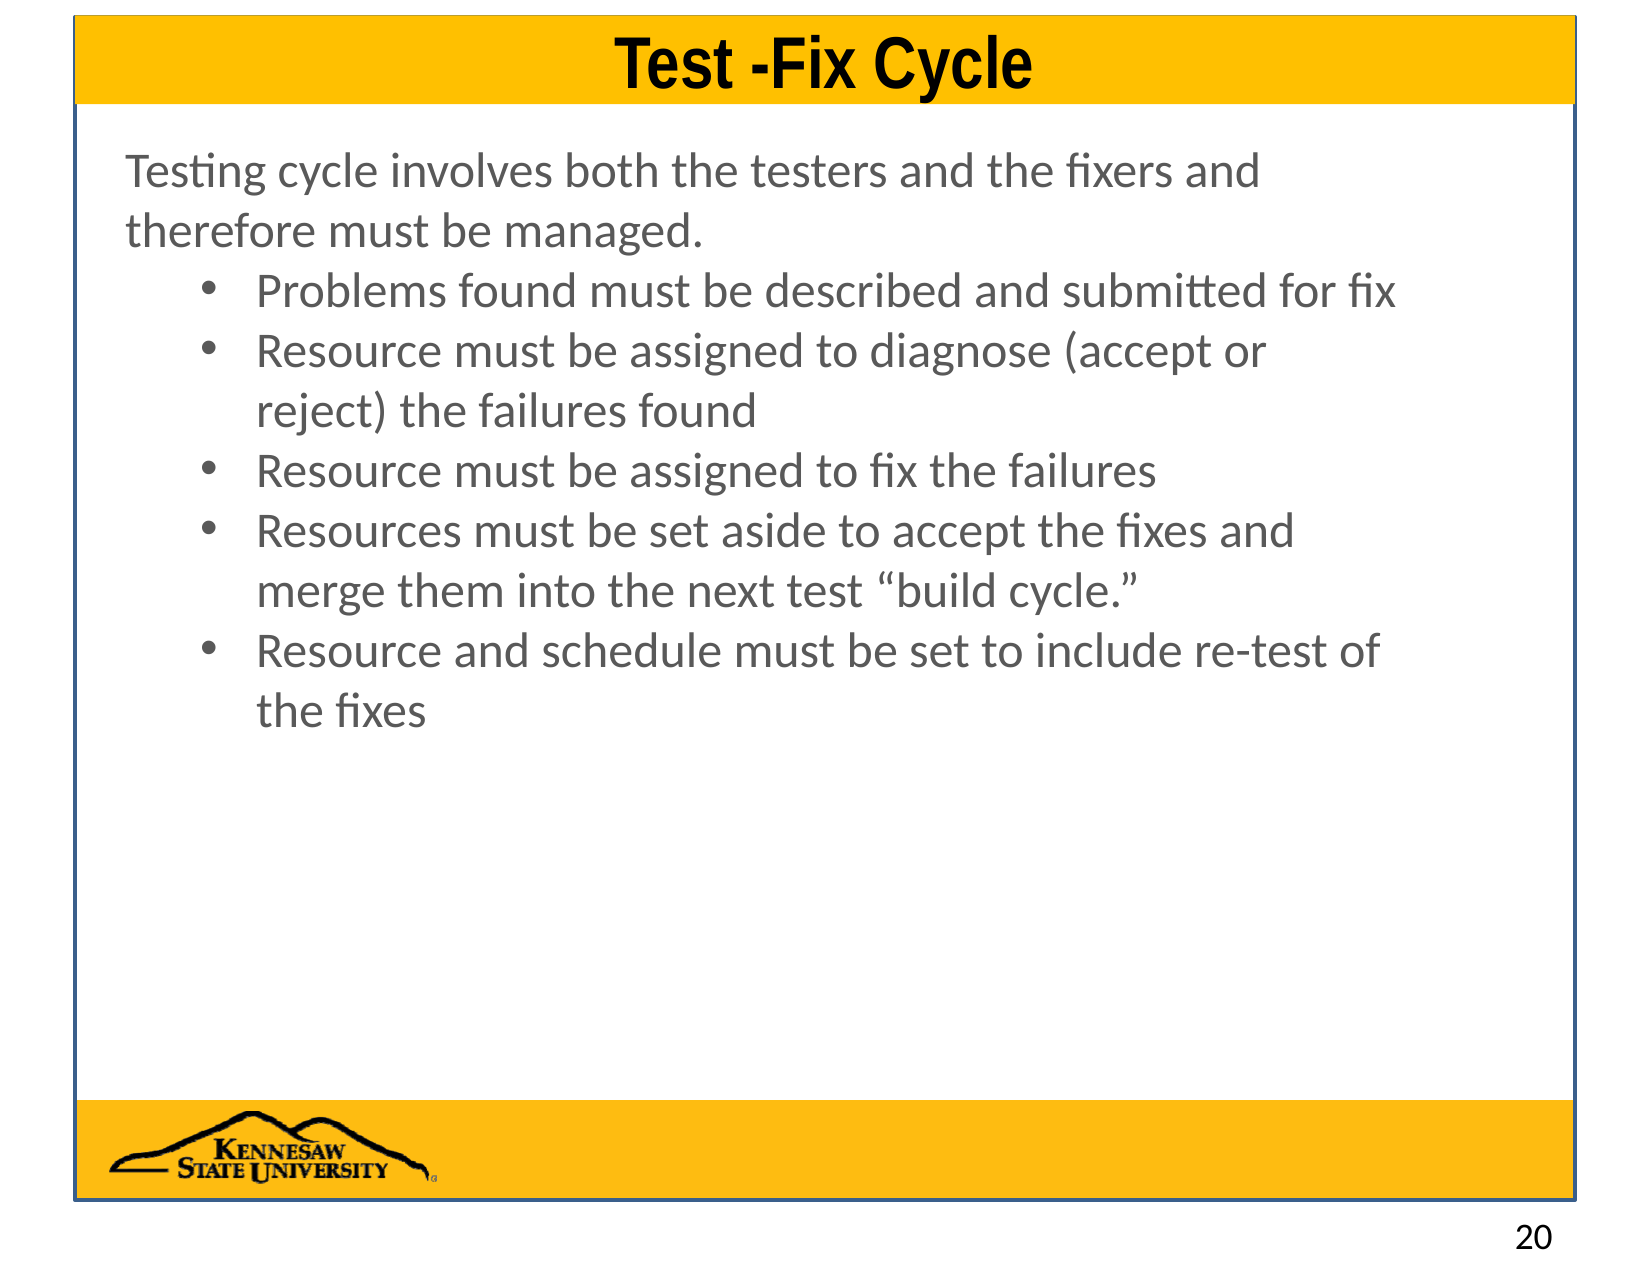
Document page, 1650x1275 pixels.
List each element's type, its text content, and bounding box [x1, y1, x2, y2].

title Test -Fix Cycle [75, 15, 1575, 105]
list Testing cycle involves both the testers and the fixers and therefore must be managed. Problems found must be described and submitted for fix Resource must be assigned to diagnose (accept or reject) the failures found Resource must be assigned to fix the failures Resources must be set aside to accept the fixes and merge them into the next test “build cycle.” Resource and schedule must be set to include re-test of the fixes [125, 137, 1400, 1018]
picture [108, 1111, 437, 1184]
